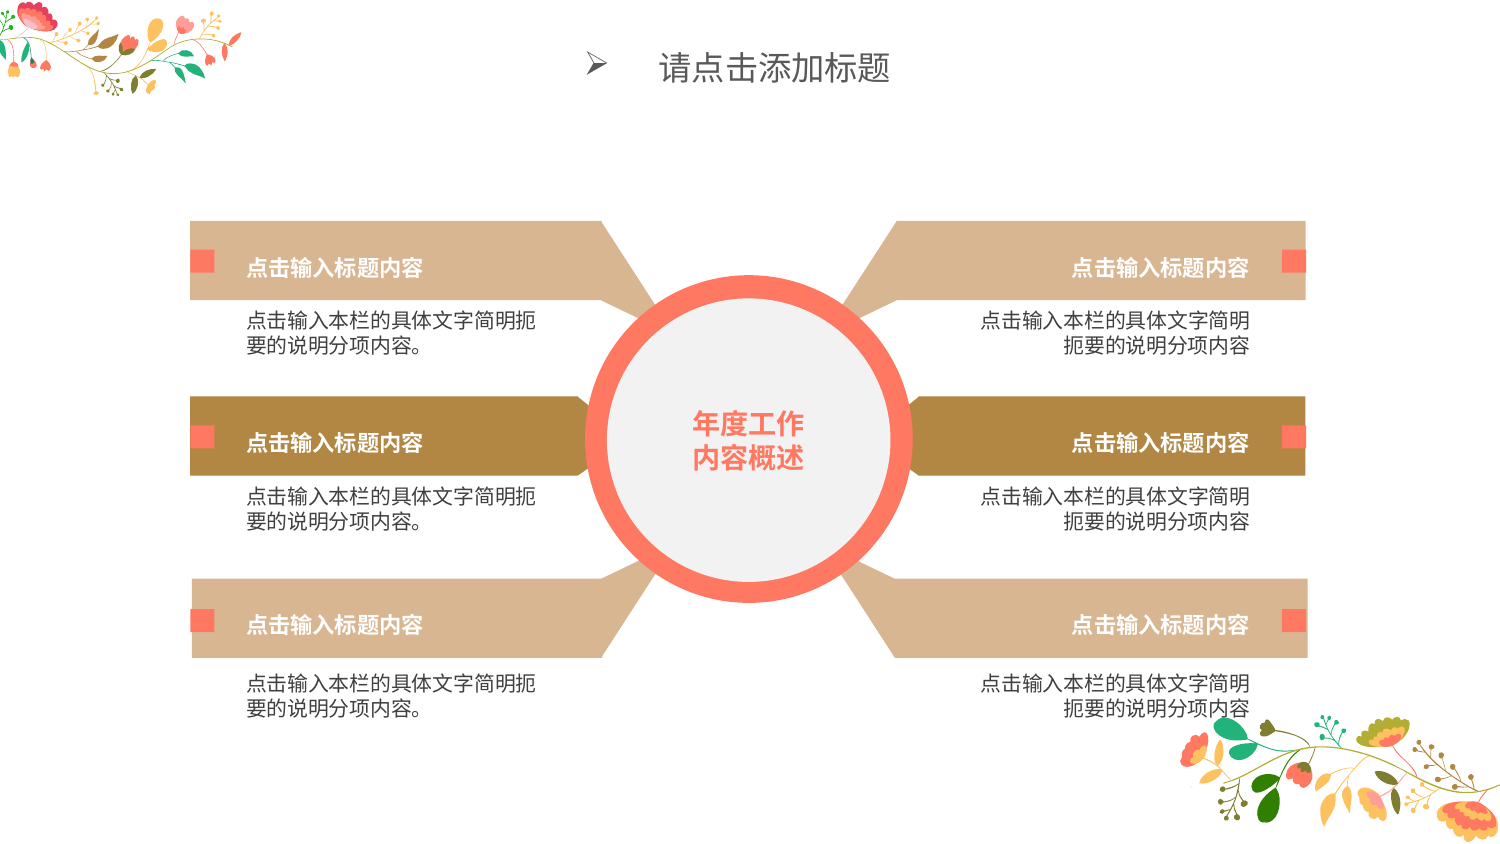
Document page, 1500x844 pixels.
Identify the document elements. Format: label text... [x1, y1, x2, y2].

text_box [191, 552, 665, 659]
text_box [833, 220, 1306, 327]
text_box 请点击添加标题 [568, 40, 907, 95]
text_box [190, 396, 585, 476]
text_box 点击输入本栏的具体文字简明扼要的说明分项内容。 [246, 327, 538, 343]
text_box 点击输入本栏的具体文字简明扼要的说明分项内容 [974, 498, 1251, 519]
text_box 点击输入本栏的具体文字简明扼要的说明分项内容。 [246, 498, 538, 519]
text_box 点击输入本栏的具体文字简明扼要的说明分项内容 [974, 685, 1251, 706]
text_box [831, 552, 1308, 659]
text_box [913, 396, 1306, 476]
text_box 点击输入本栏的具体文字简明扼要的说明分项内容 [974, 327, 1251, 343]
text_box 点击输入本栏的具体文字简明扼要的说明分项内容。 [246, 684, 538, 706]
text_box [190, 220, 665, 327]
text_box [585, 275, 913, 603]
